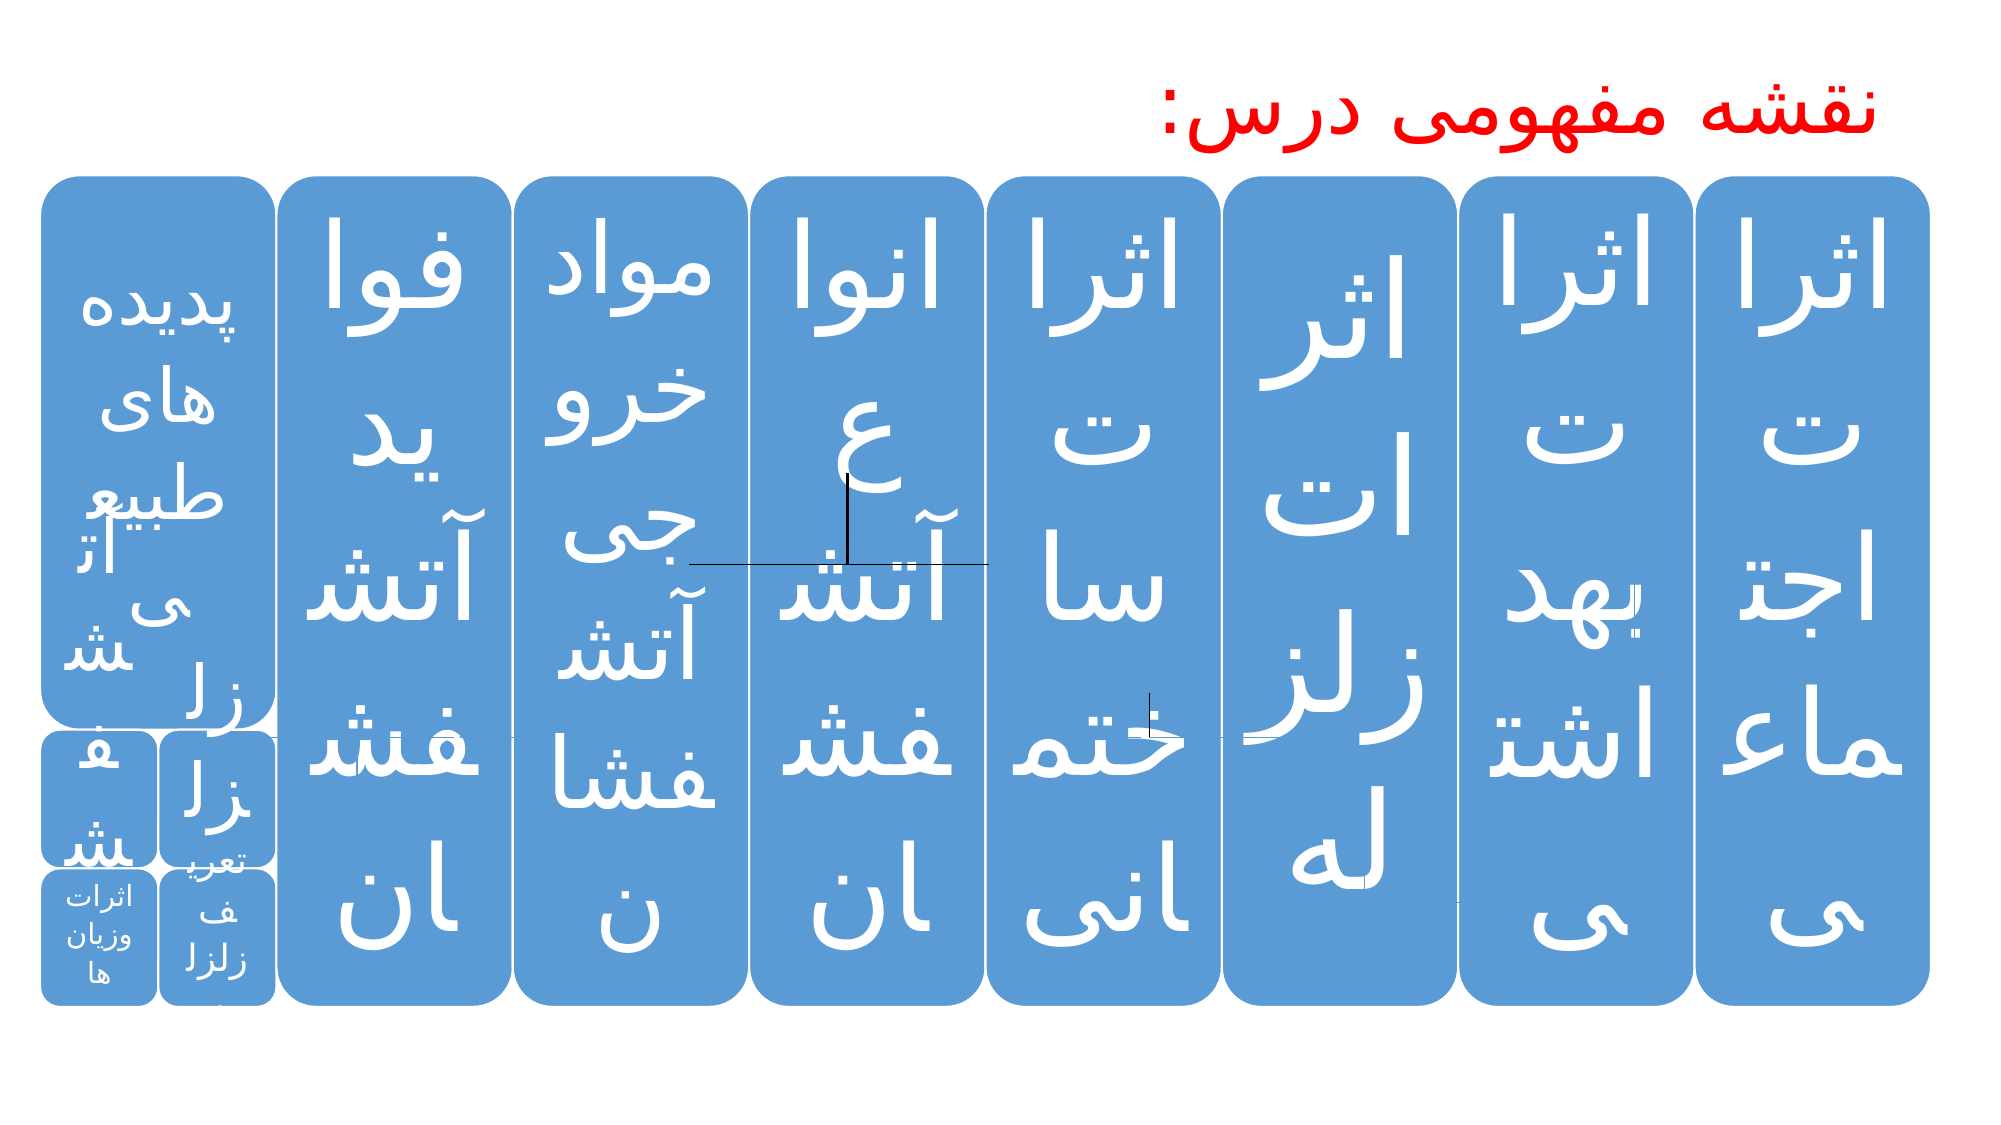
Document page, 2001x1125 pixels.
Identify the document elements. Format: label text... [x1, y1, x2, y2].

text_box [1364, 827, 1515, 978]
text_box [1484, 489, 1635, 640]
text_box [1484, 732, 1635, 883]
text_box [40, 175, 1931, 1007]
text_box نقشه مفهومی درس: [21, 43, 1898, 238]
